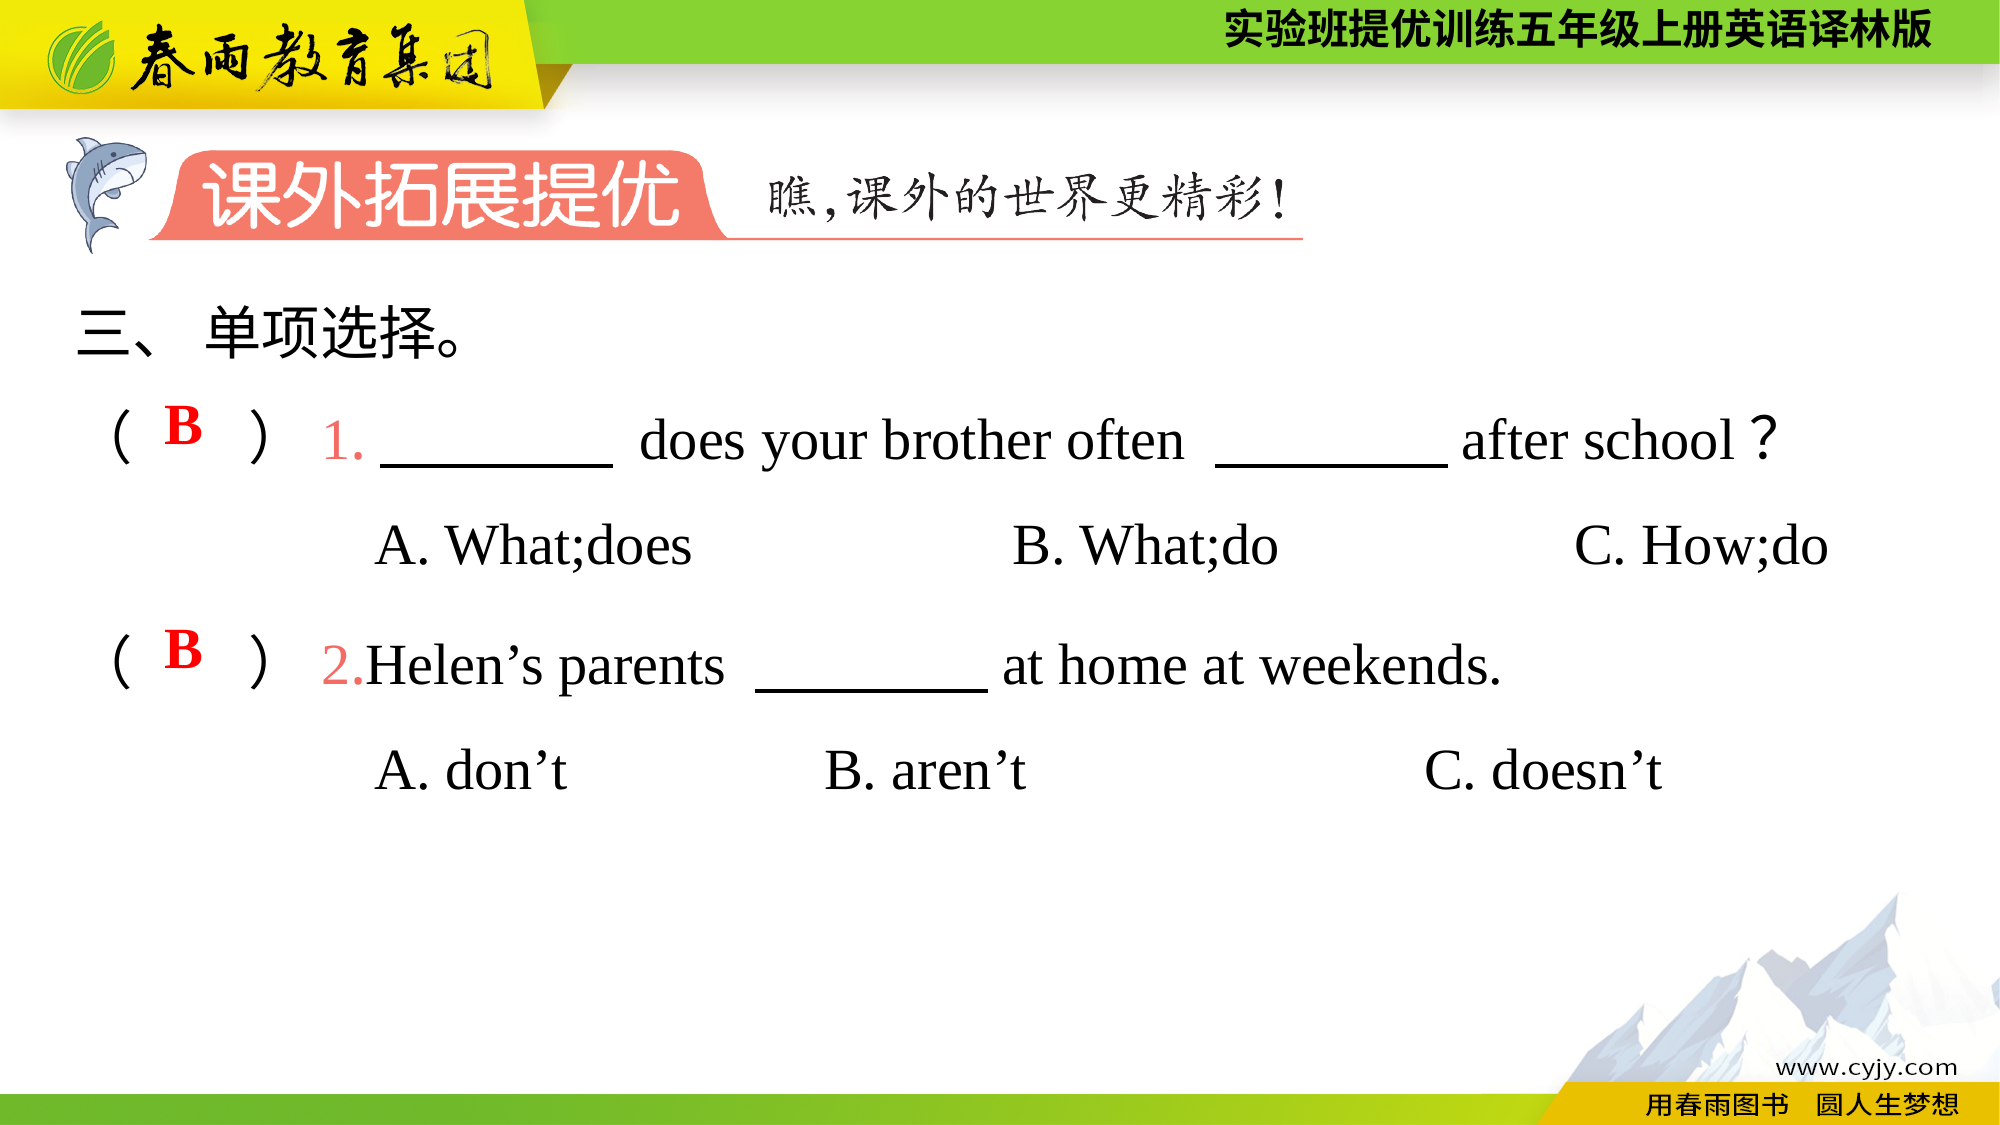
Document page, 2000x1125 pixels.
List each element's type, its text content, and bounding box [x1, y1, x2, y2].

picture [0, 0, 2000, 1125]
list 三、 单项选择。 （ ）1. does your brother often after school？ A. What;does B. What;do C. How;do [59, 253, 1944, 583]
text_box B [149, 602, 219, 688]
text_box B [149, 378, 219, 464]
text_box （ ）2.Helen’s parents at home at weekends. A. don’t B. aren’t C. doesn’t [59, 583, 1944, 809]
